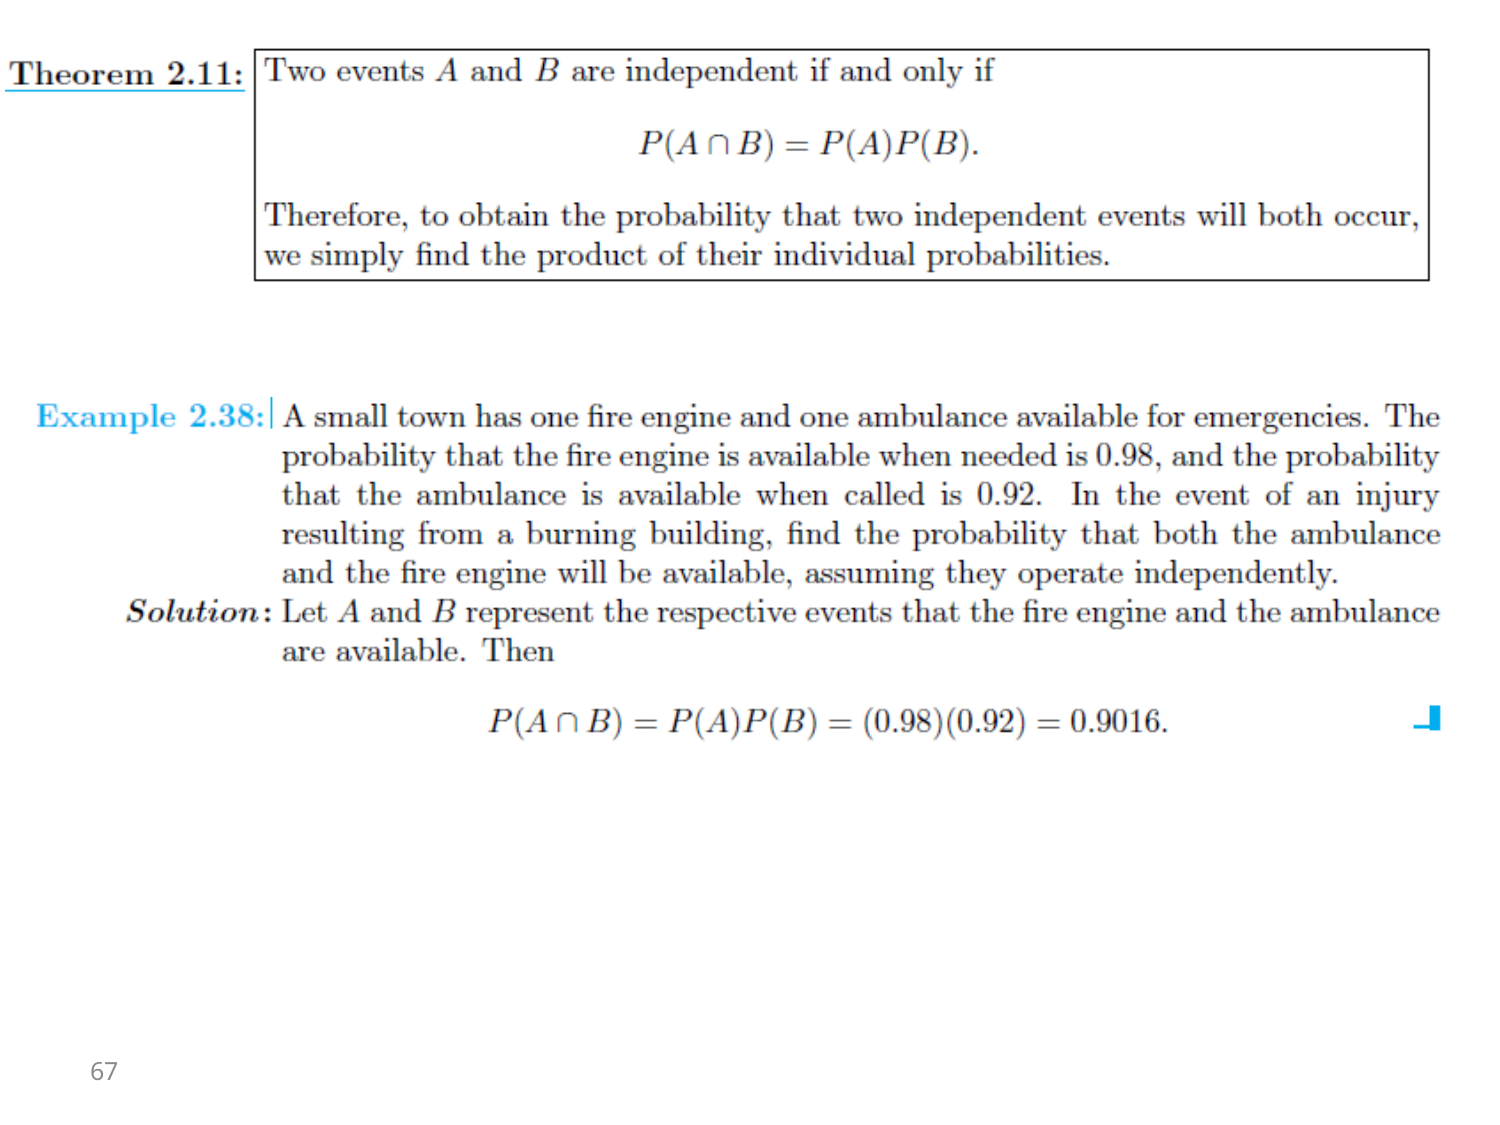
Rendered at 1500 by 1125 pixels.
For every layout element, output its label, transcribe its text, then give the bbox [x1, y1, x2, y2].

picture [37, 396, 1454, 752]
slide_number 67 [75, 1042, 425, 1103]
picture [5, 42, 1448, 303]
